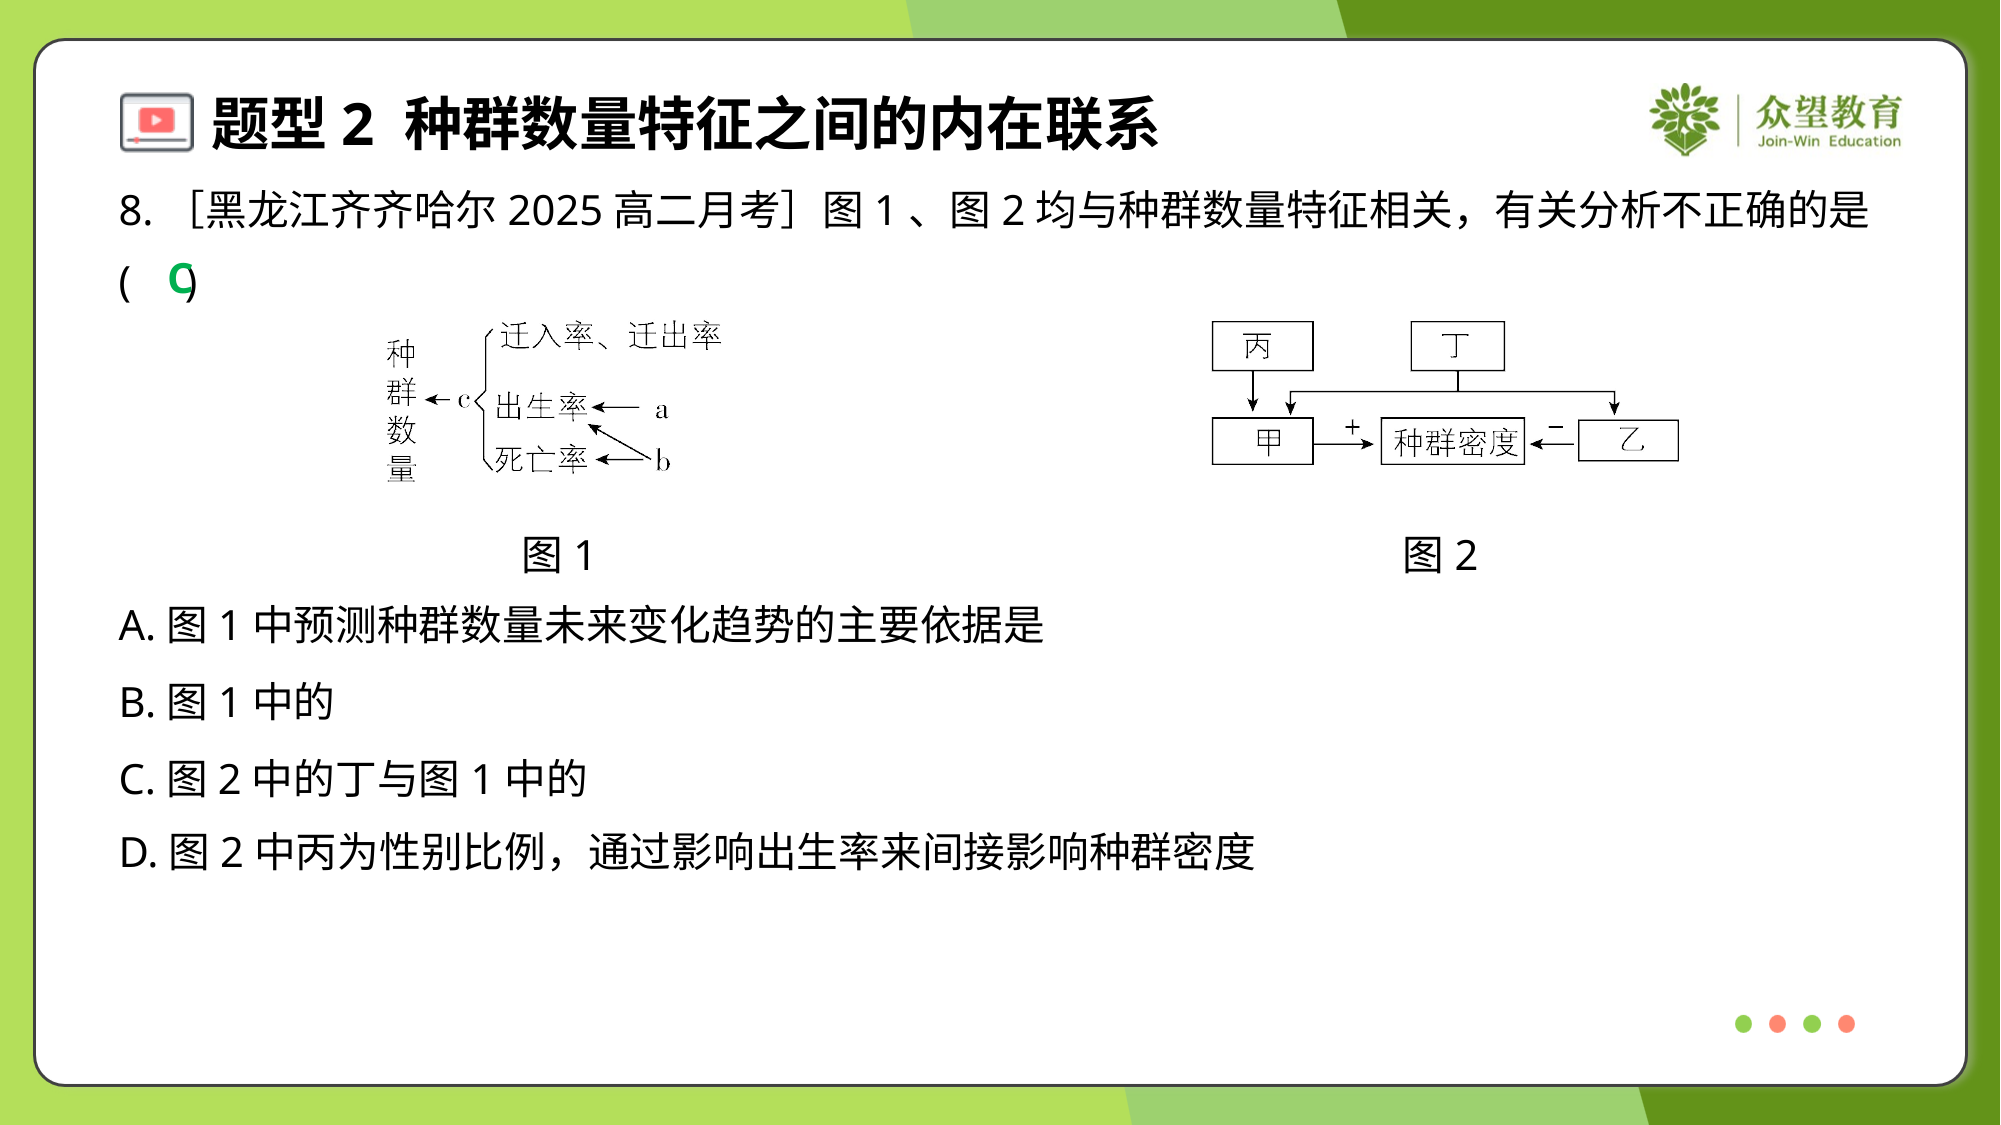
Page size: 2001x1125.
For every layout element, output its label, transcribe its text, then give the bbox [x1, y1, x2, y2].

text_box C [151, 230, 210, 295]
text_box 图2 [1402, 505, 1479, 639]
picture [0, 0, 2000, 1125]
text_box 图1 [521, 505, 598, 639]
text_box 8.［黑龙江齐齐哈尔2025高二月考］图1、图2均与种群数量特征相关，有关分析不正确的是 ( ) [118, 158, 1883, 298]
